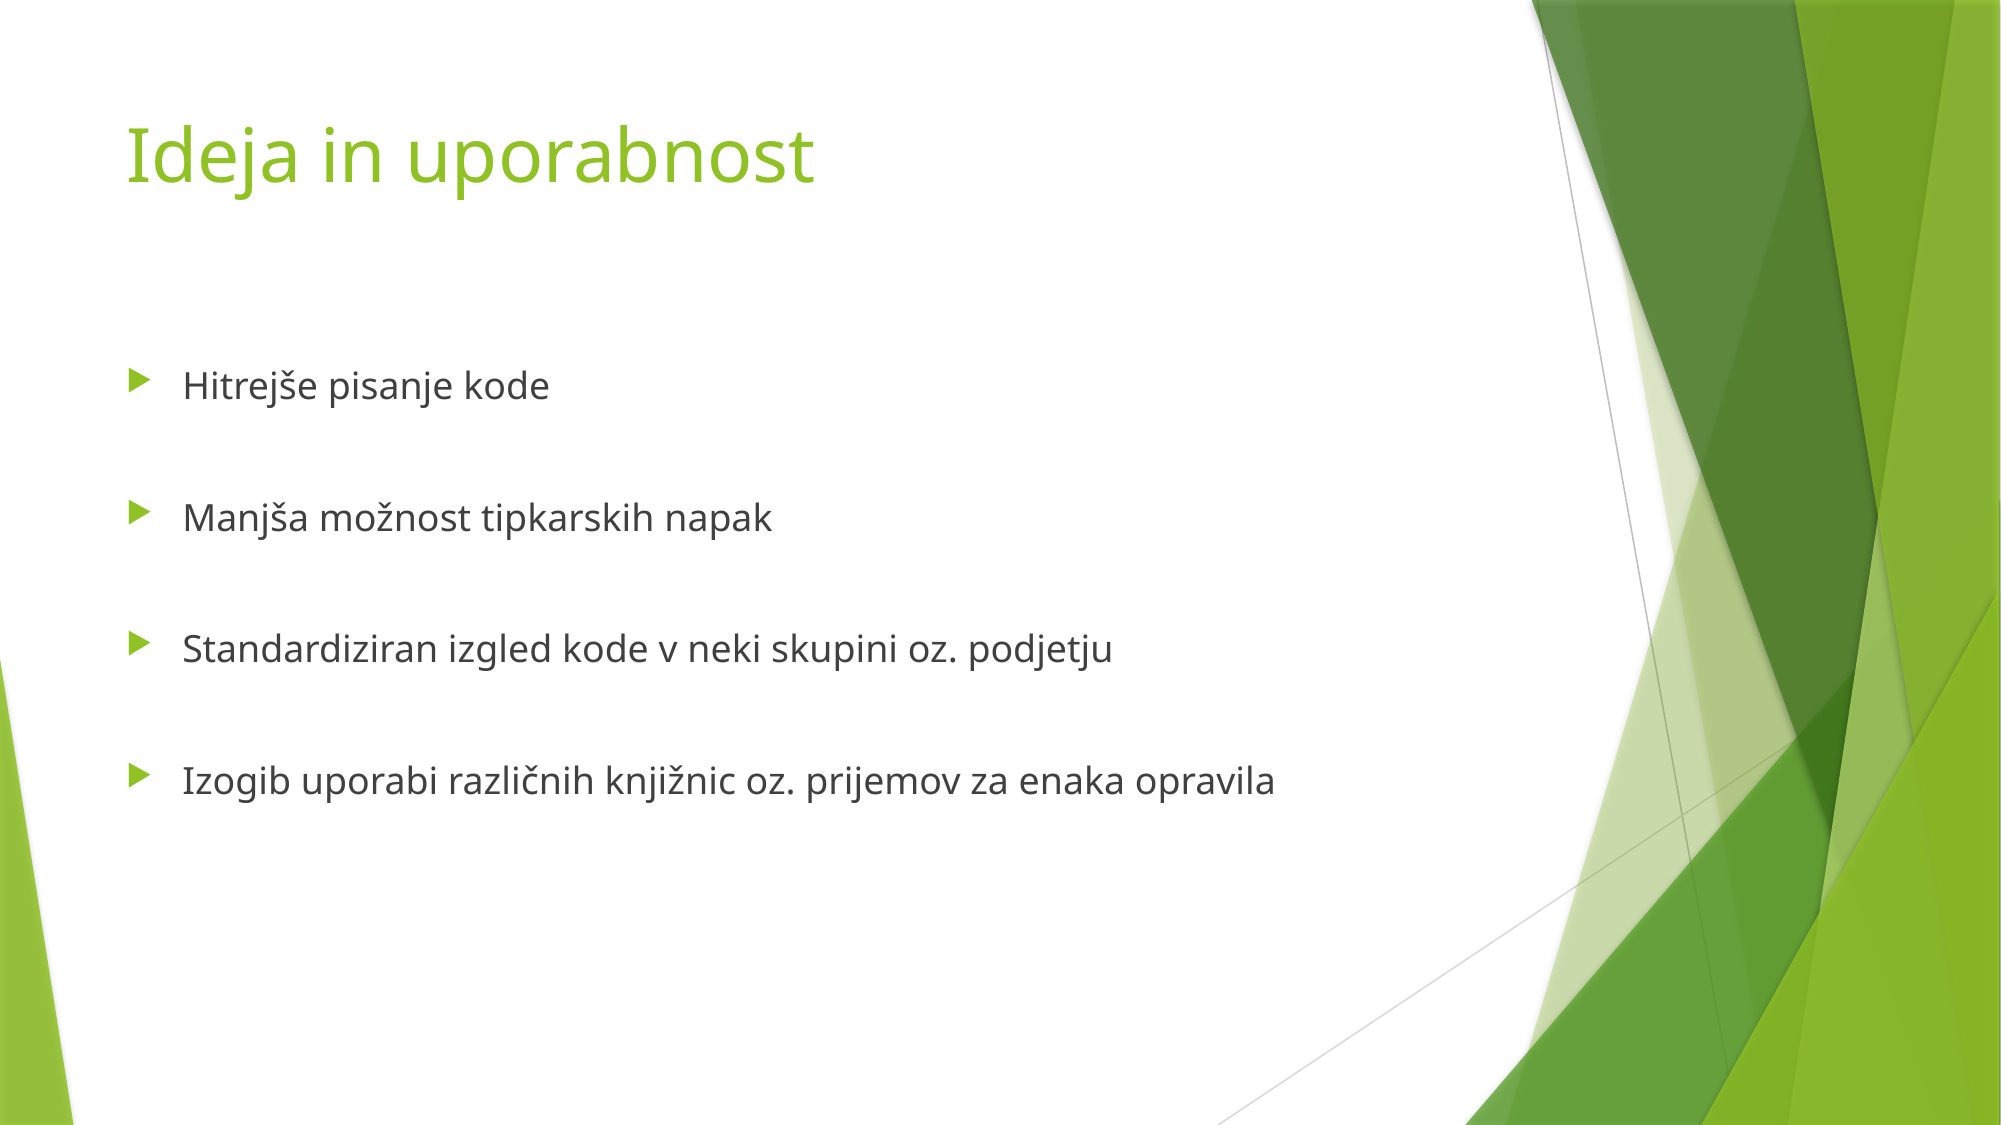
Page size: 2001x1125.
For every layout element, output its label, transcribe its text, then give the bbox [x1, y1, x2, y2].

title Ideja in uporabnost [111, 99, 1522, 317]
list Hitrejše pisanje kode Manjša možnost tipkarskih napak Standardiziran izgled kode v neki skupini oz. podjetju Izogib uporabi različnih knjižnic oz. prijemov za enaka opravila [111, 354, 1522, 992]
